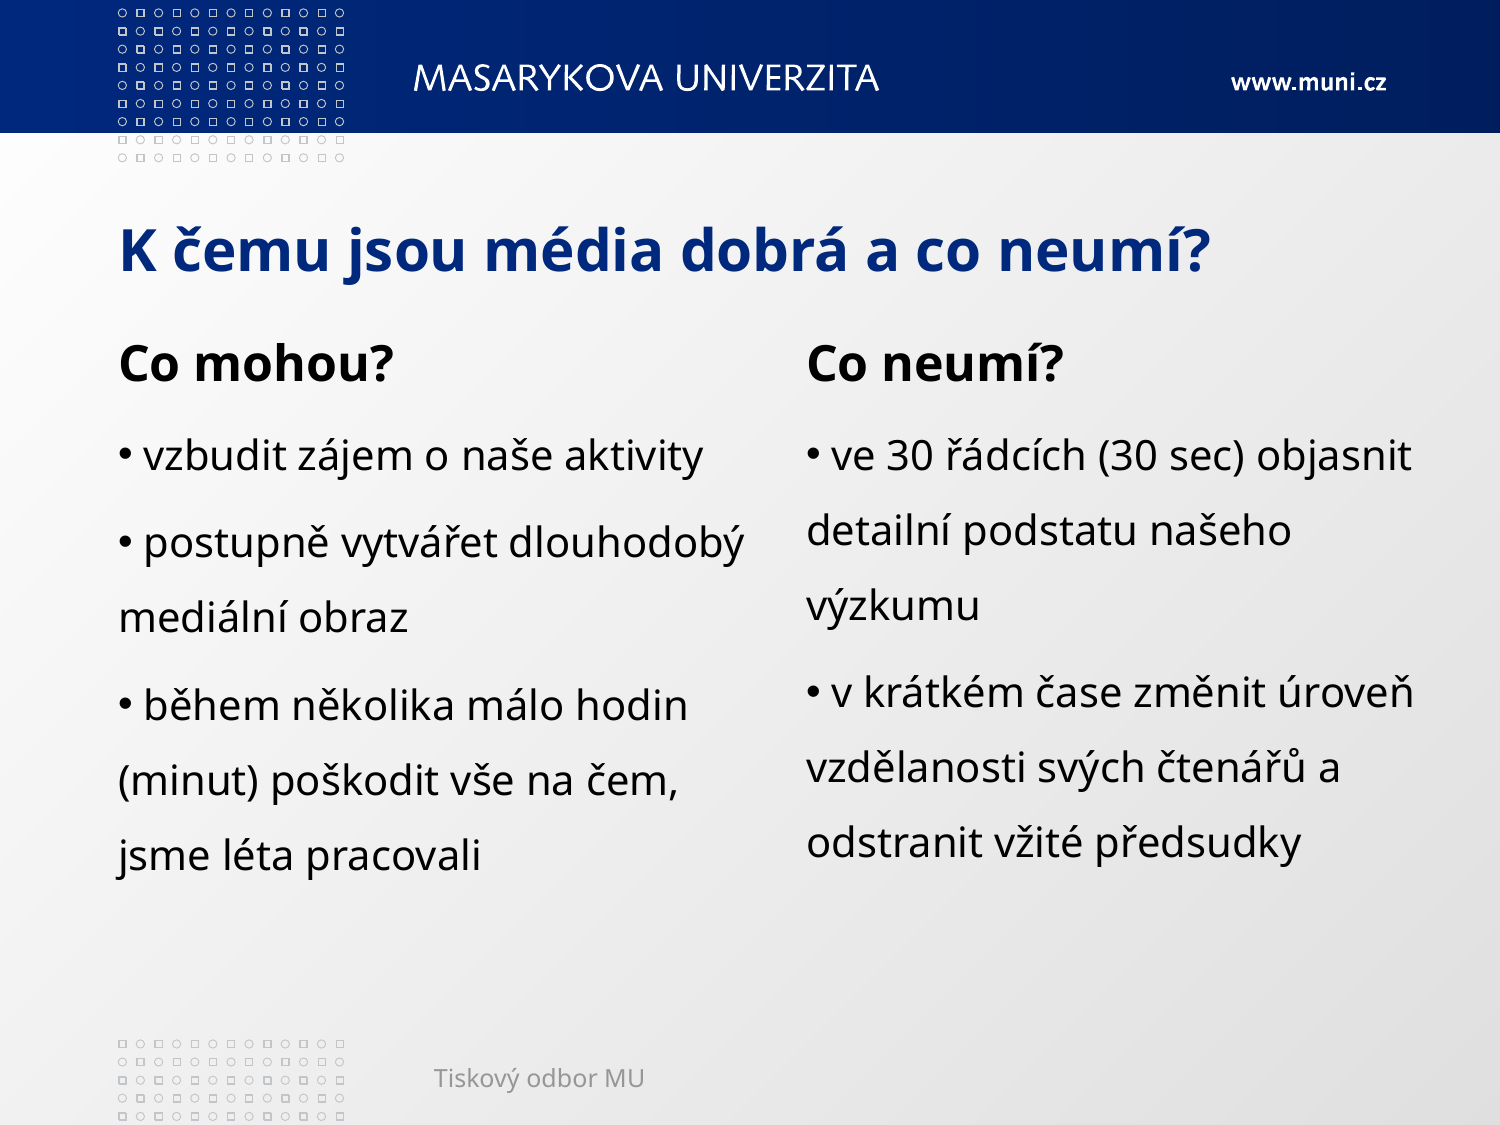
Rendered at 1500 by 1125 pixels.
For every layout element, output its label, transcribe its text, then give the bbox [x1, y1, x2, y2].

title K čemu jsou média dobrá a co neumí? [118, 184, 1403, 291]
list Co mohou? vzbudit zájem o naše aktivity postupně vytvářet dlouhodobý mediální obraz během několika málo hodin (minut) poškodit vše na čem, jsme léta pracovali [118, 331, 781, 1006]
footer Tiskový odbor MU [419, 1025, 1081, 1100]
list Co neumí? ve 30 řádcích (30 sec) objasnit detailní podstatu našeho výzkumu v krátkém čase změnit úroveň vzdělanosti svých čtenářů a odstranit vžité předsudky [805, 331, 1469, 1006]
